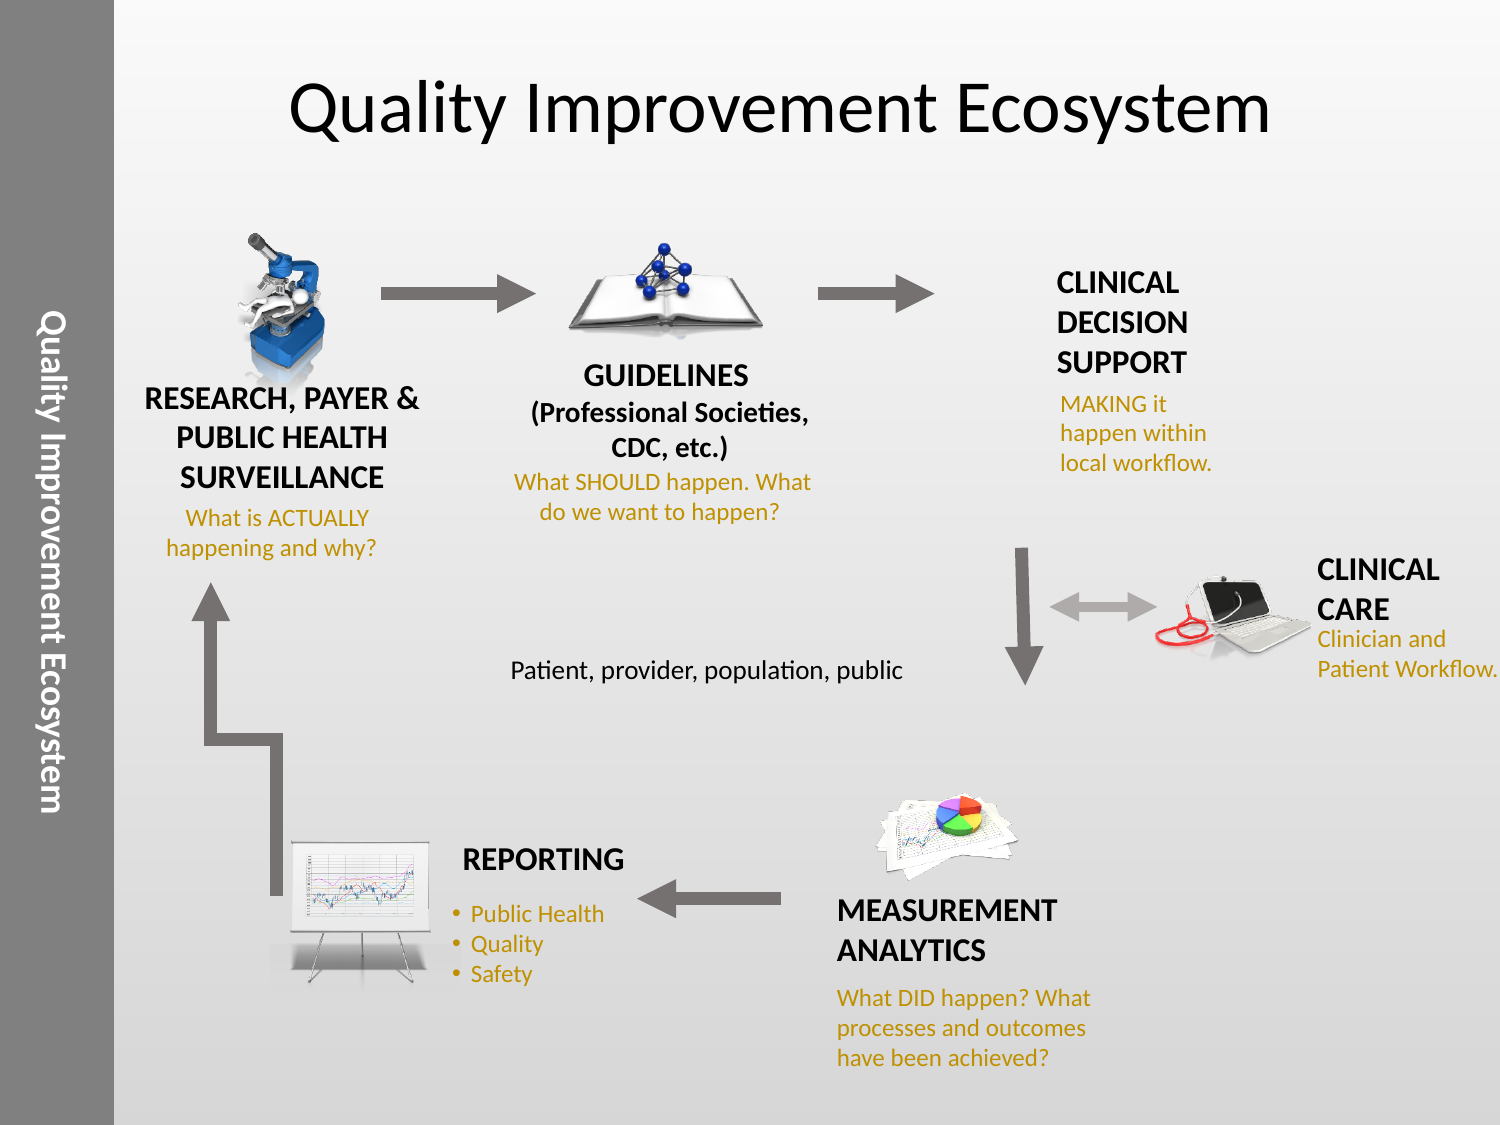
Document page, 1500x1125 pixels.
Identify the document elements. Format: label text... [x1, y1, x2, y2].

text_box Quality Improvement Ecosystem [0, 0, 115, 1125]
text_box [104, 49, 1500, 1080]
